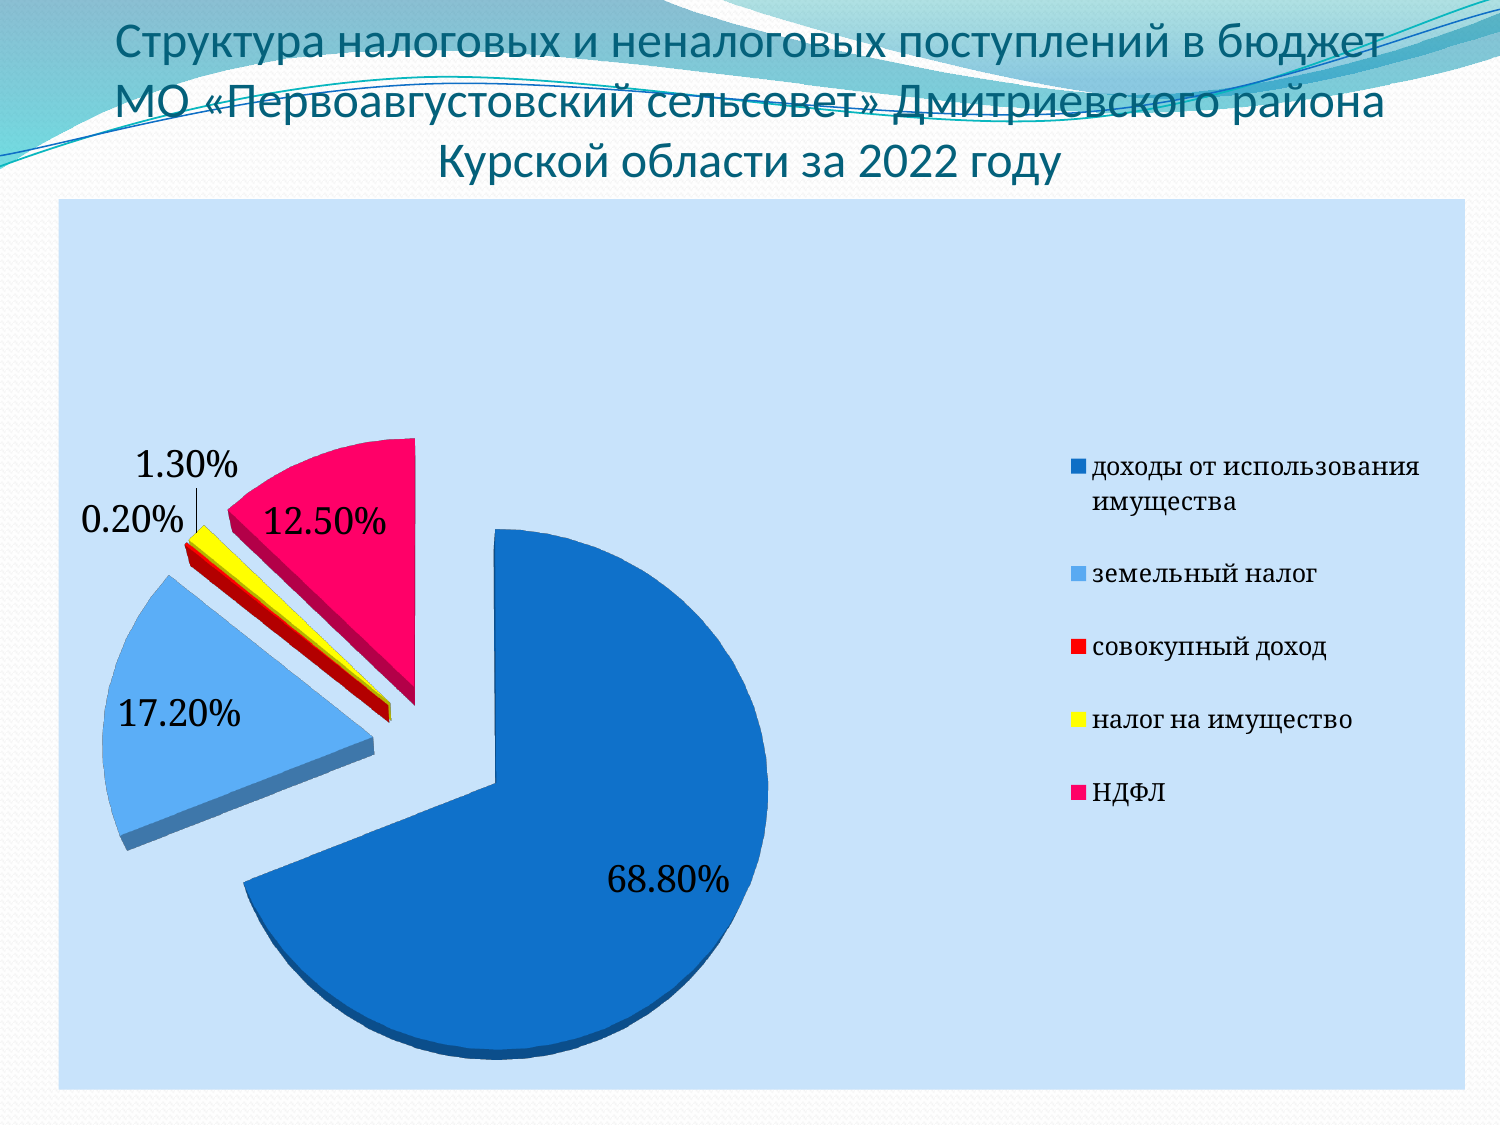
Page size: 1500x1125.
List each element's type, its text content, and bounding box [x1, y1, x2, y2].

chart [58, 198, 1466, 1091]
title Структура налоговых и неналоговых поступлений в бюджет МО «Первоавгустовский сельсовет» Дмитриевского района Курской области за 2022 году [75, 115, 1425, 188]
